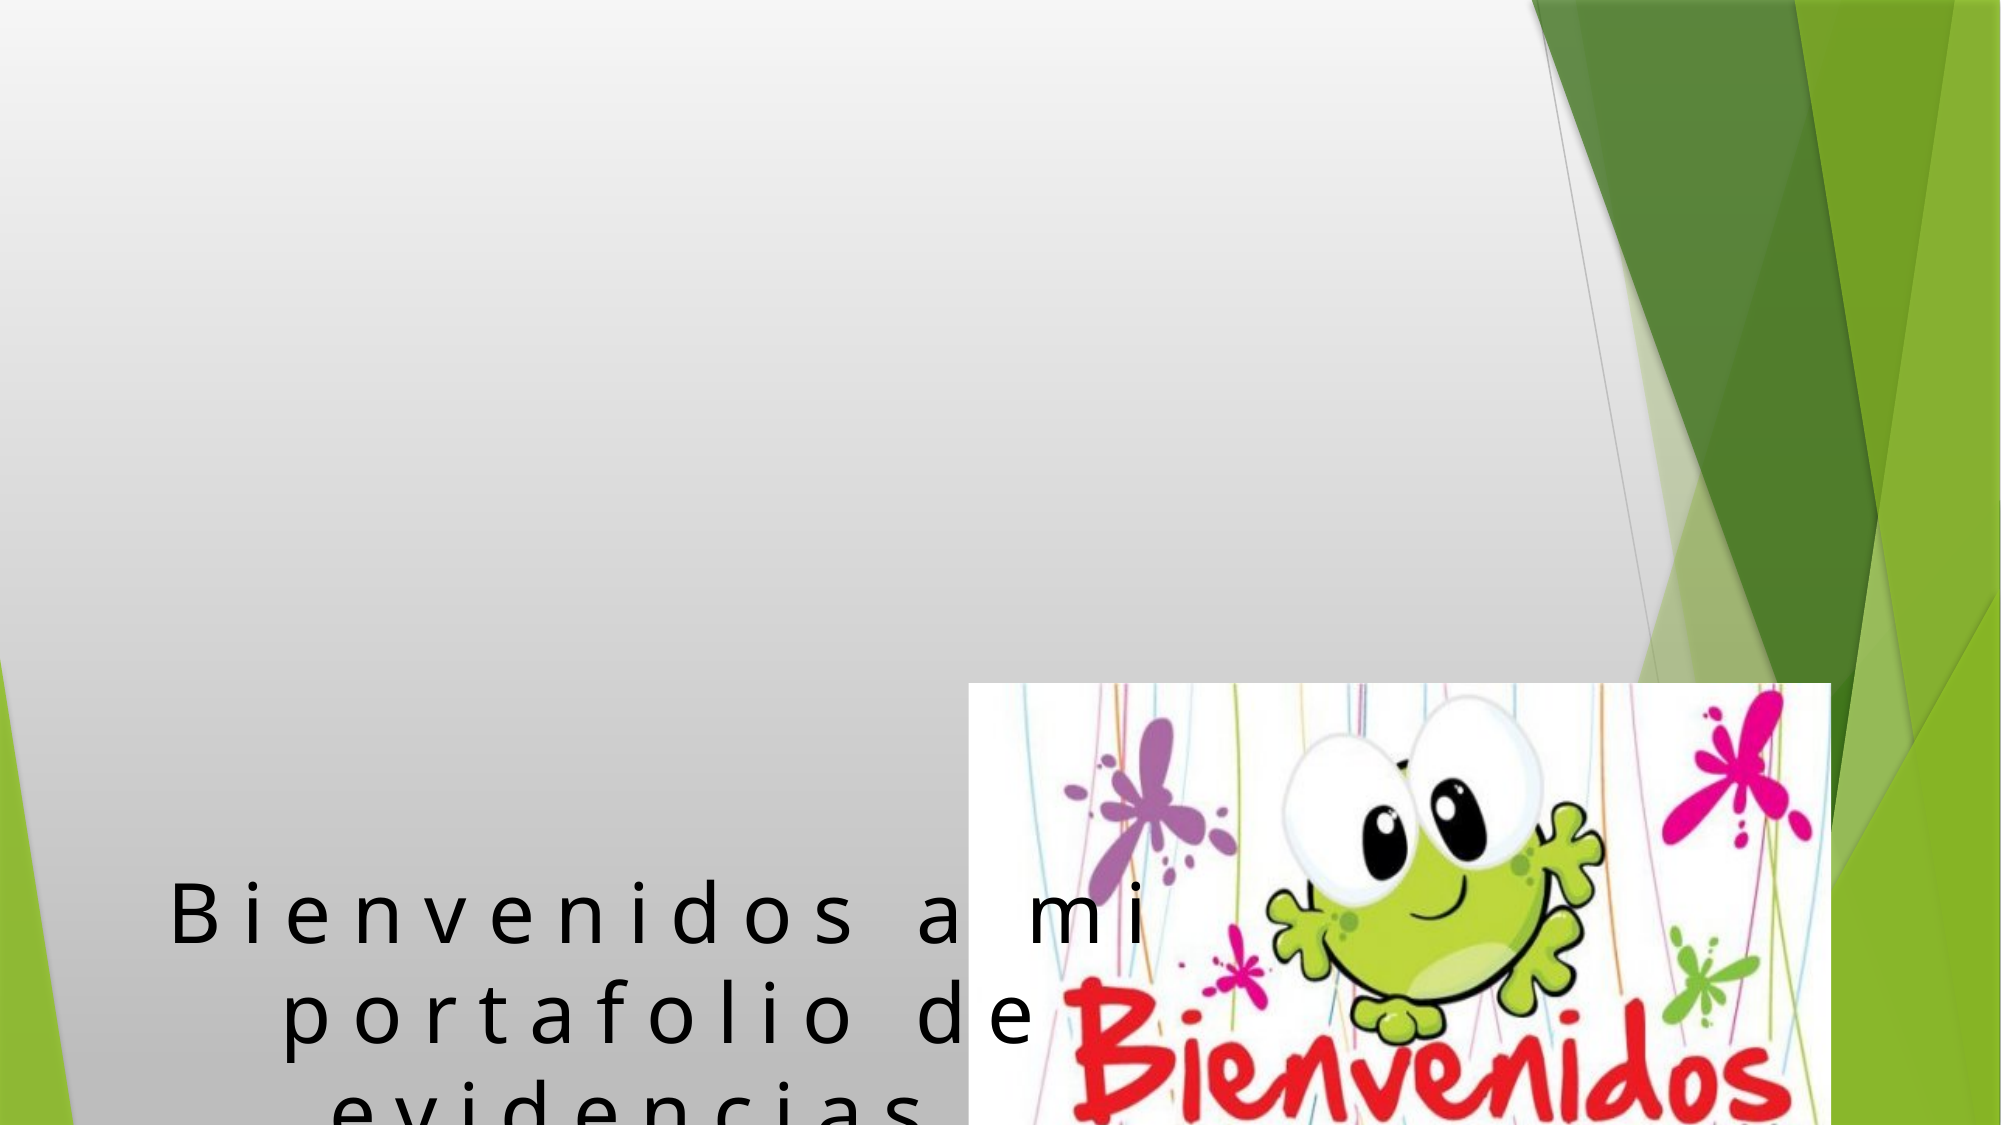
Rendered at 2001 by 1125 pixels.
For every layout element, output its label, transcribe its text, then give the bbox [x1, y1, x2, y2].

text_box Bienvenidos a mi portafolio de evidencias [144, 852, 963, 1125]
picture [968, 682, 1832, 1125]
